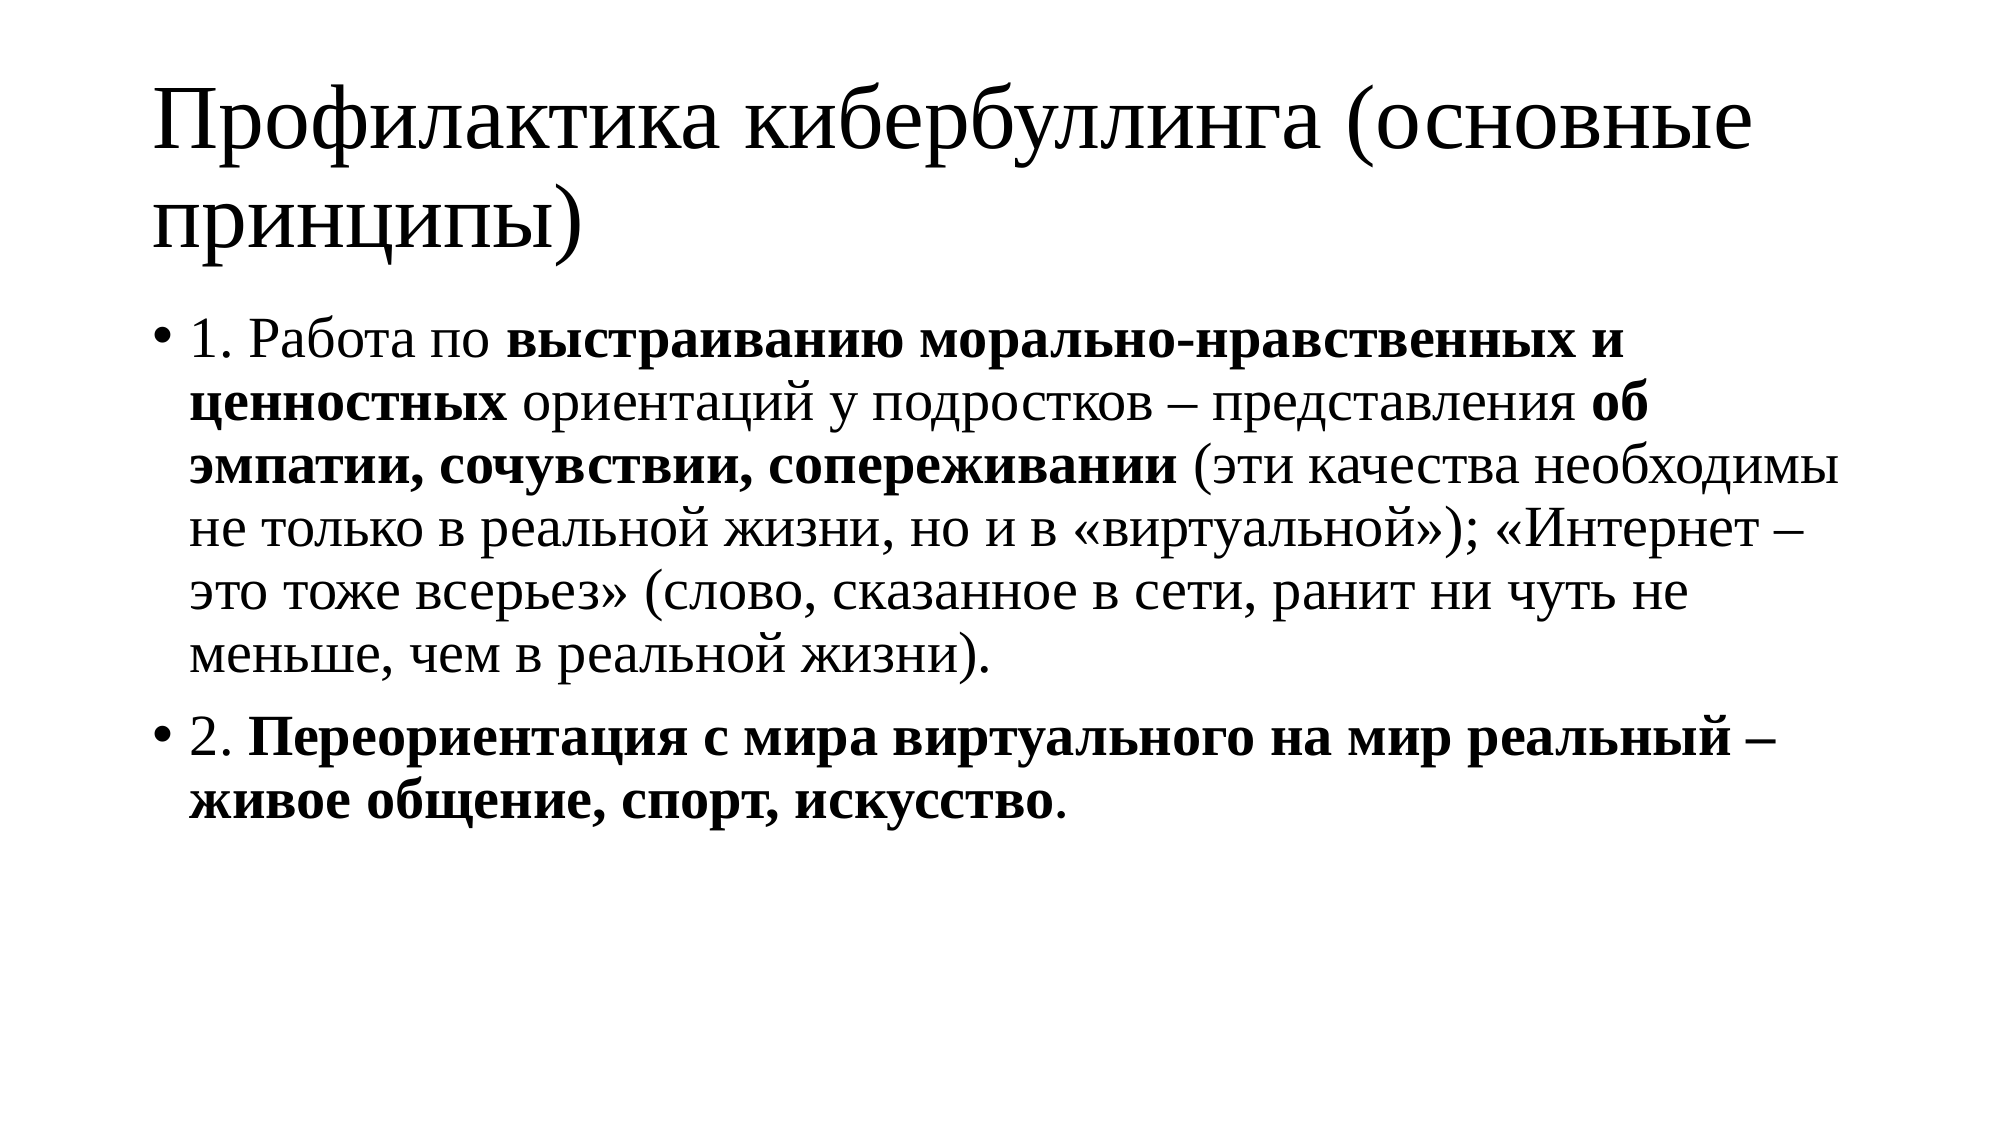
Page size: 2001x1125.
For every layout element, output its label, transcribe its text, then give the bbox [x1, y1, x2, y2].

list 1. Работа по выстраиванию морально-нравственных и ценностных ориентаций у подростков – представления об эмпатии, сочувствии, сопереживании (эти качества необходимы не только в реальной жизни, но и в «виртуальной»); «Интернет – это тоже всерьез» (слово, сказанное в сети, ранит ни чуть не меньше, чем в реальной жизни). 2. Переориентация с мира виртуального на мир реальный – живое общение, спорт, искусство. [137, 299, 1863, 1014]
title Профилактика кибербуллинга (основные принципы) [137, 59, 1863, 278]
